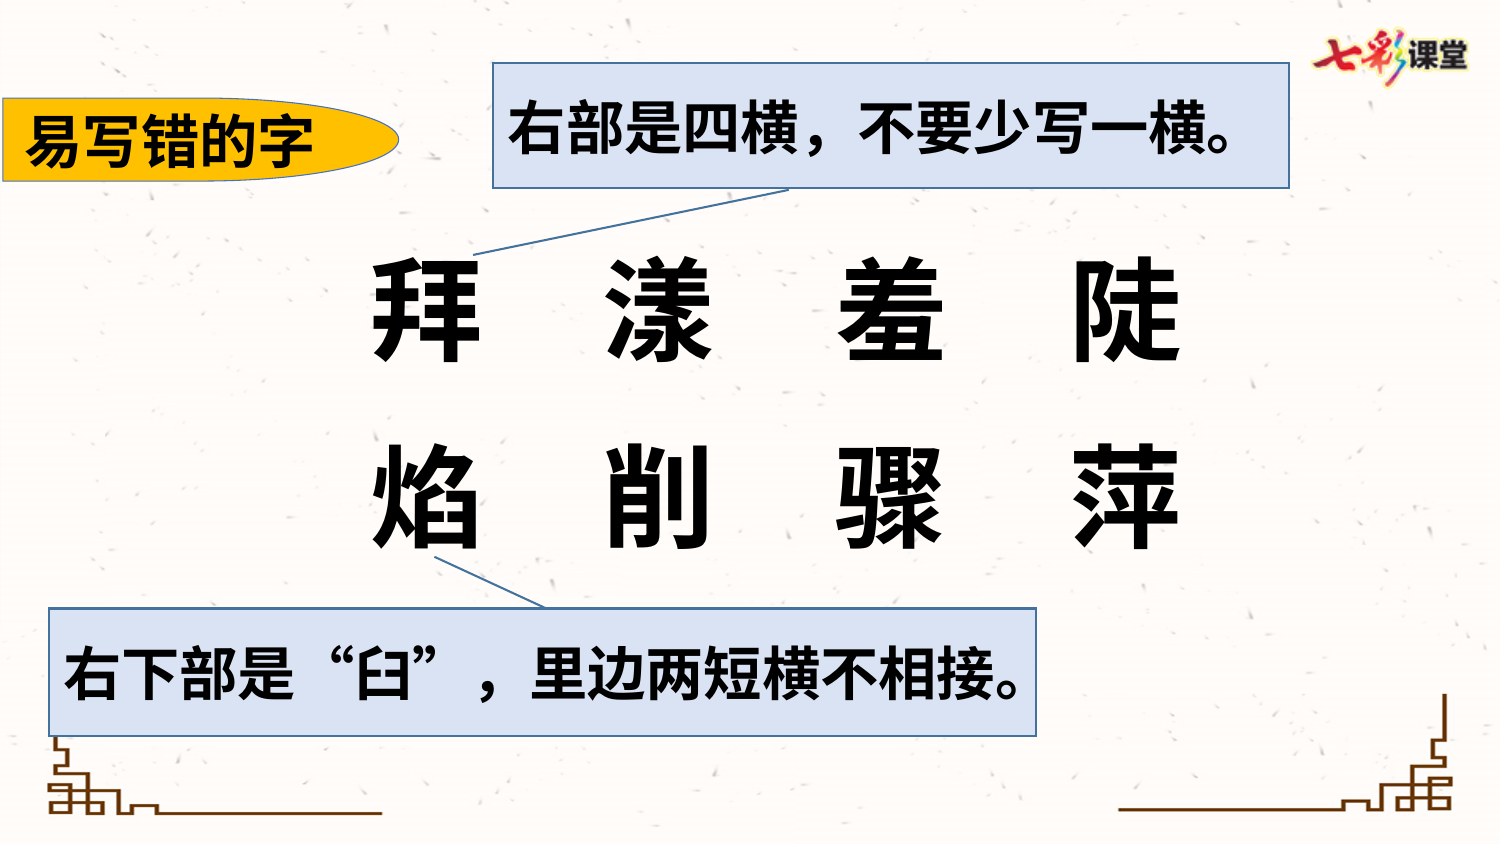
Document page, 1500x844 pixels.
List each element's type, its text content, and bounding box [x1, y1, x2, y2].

text_box 拜 [355, 232, 498, 382]
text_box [0, 98, 399, 182]
text_box 削 [587, 419, 731, 570]
text_box 右下部是“臼”，里边两短横不相接。 [48, 555, 1037, 737]
text_box 右部是四横，不要少写一横。 [472, 62, 1290, 256]
text_box 陡 [1055, 232, 1198, 382]
text_box 焰 [355, 419, 498, 570]
text_box 羞 [820, 232, 963, 382]
text_box 骤 [820, 419, 963, 570]
text_box 萍 [1055, 419, 1198, 570]
text_box 漾 [587, 232, 731, 382]
picture [0, 0, 1500, 844]
